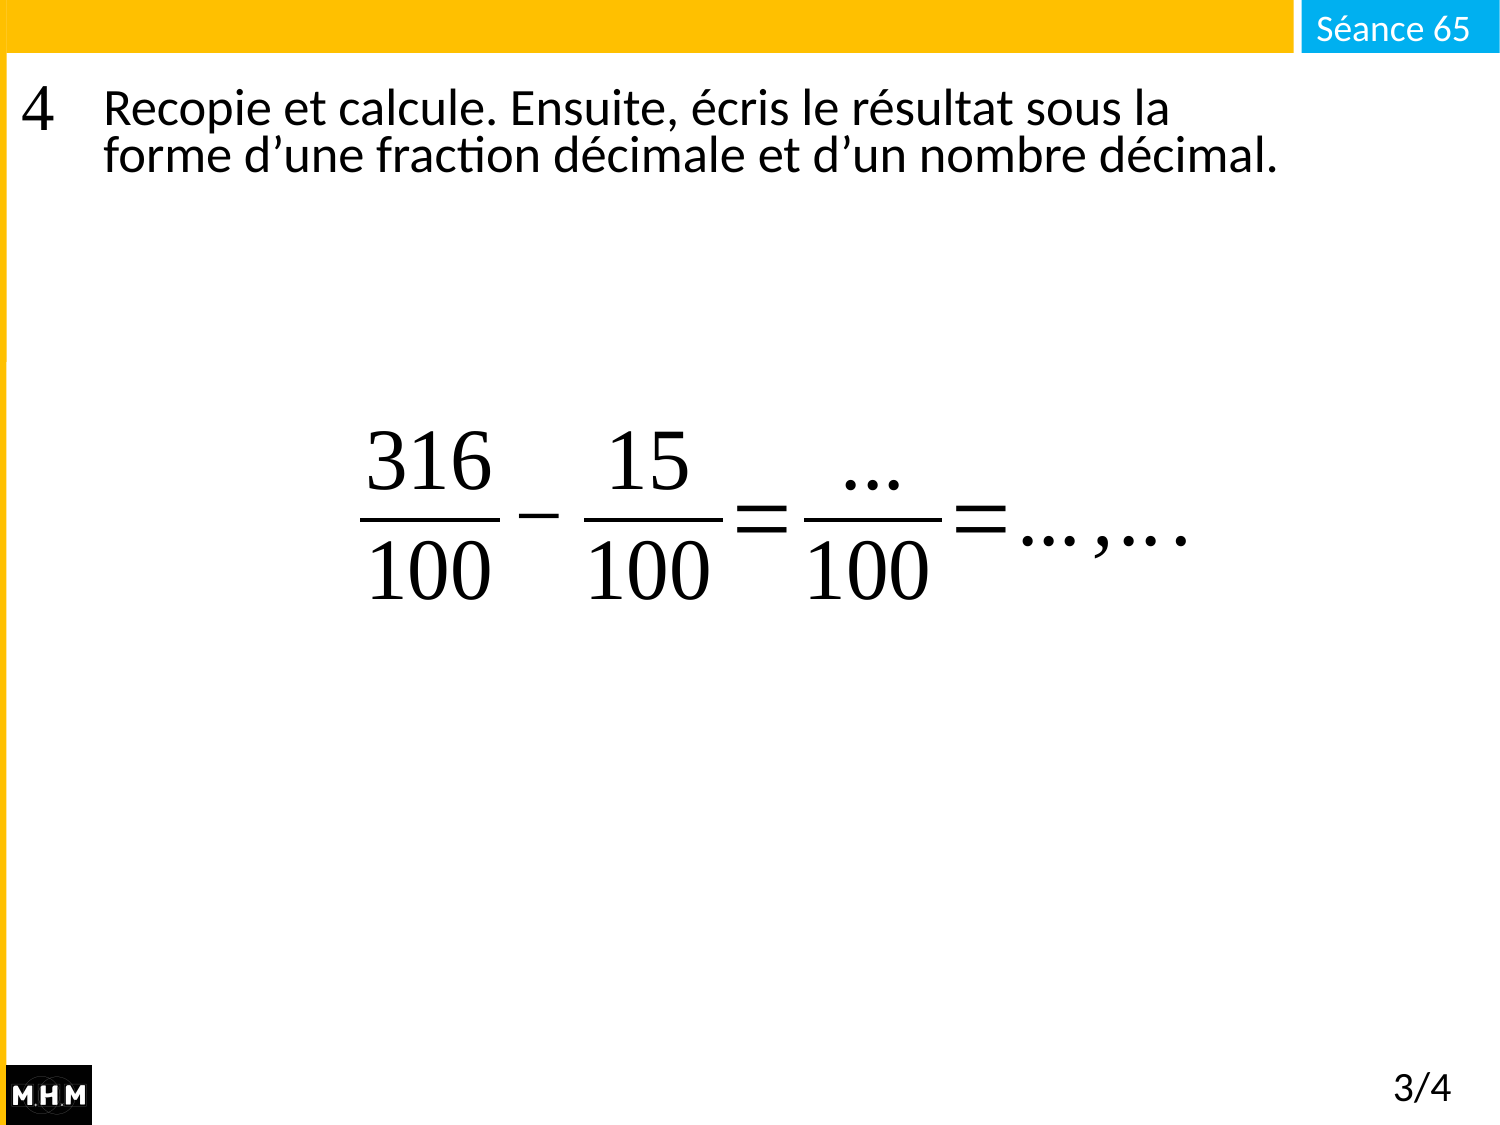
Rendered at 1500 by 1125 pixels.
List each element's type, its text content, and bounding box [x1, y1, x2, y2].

text_box 3/4 [1344, 1064, 1500, 1125]
picture [6, 1065, 92, 1125]
text_box Recopie et calcule. Ensuite, écris le résultat sous la forme d’une fraction décimale et d’un nombre décimal. [88, 58, 1313, 210]
